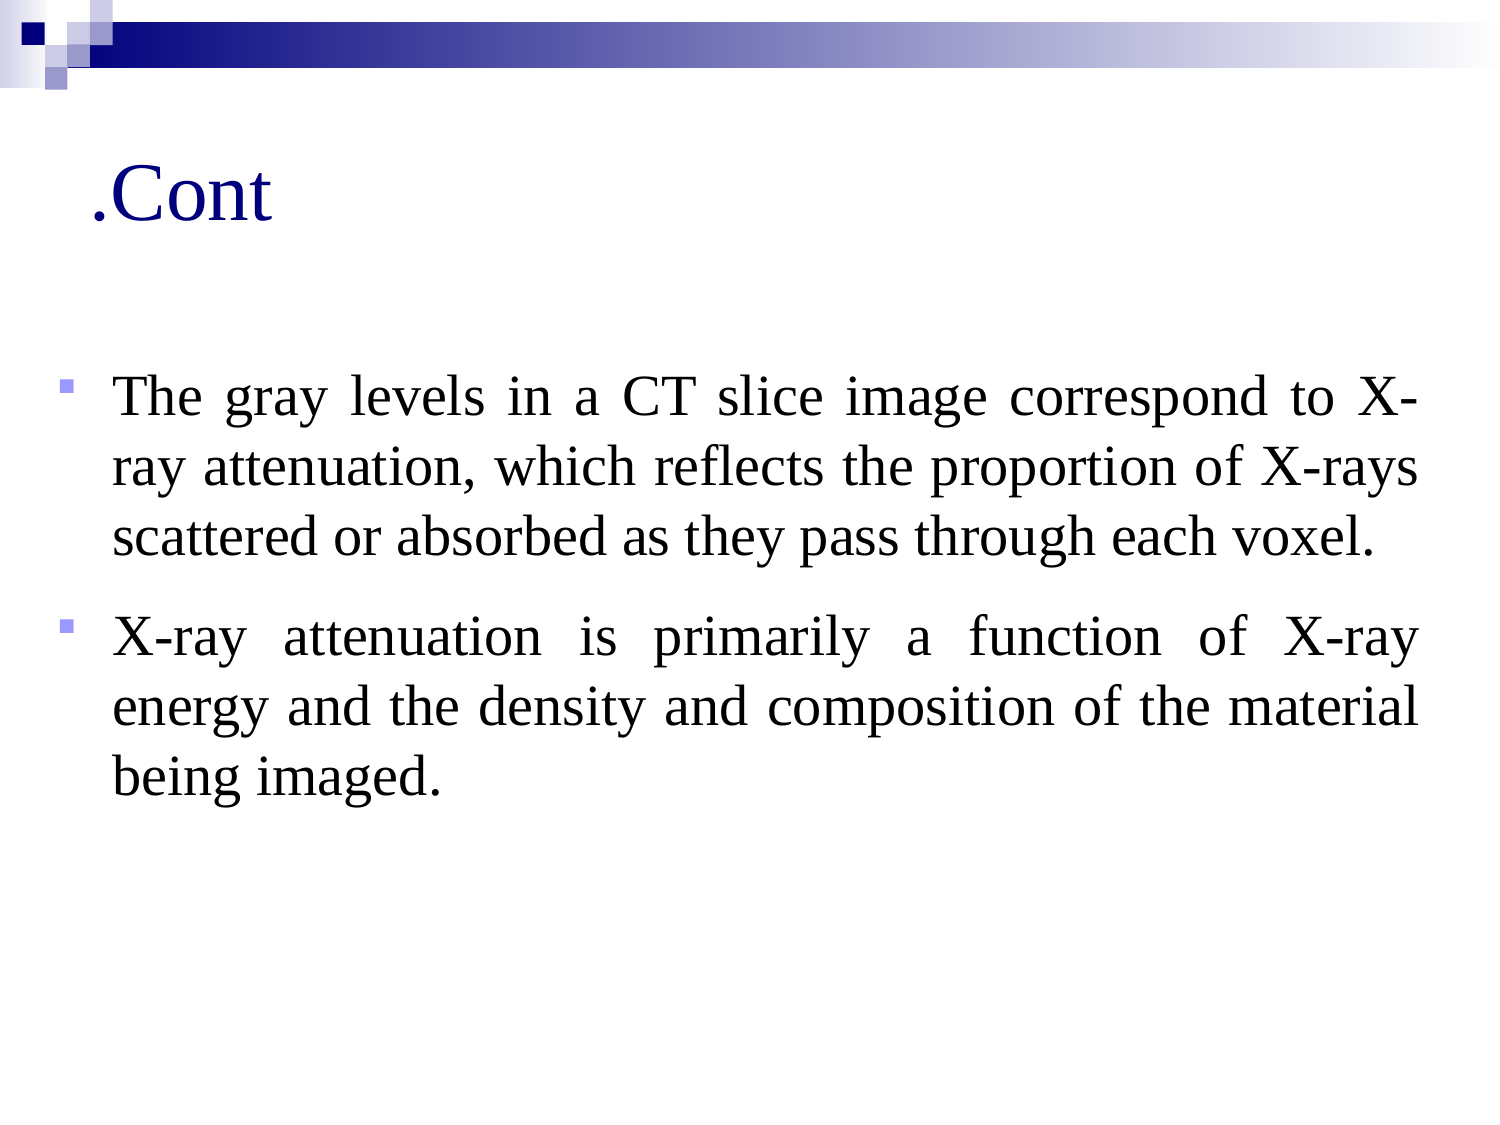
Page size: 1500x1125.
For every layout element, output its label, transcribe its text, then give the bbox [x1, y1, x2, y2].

text_box The gray levels in a CT slice image correspond to X-ray attenuation, which reflects the proportion of X-rays scattered or absorbed as they pass through each voxel. X-ray attenuation is primarily a function of X-ray energy and the density and composition of the material being imaged. [41, 349, 1436, 1037]
title Cont. [74, 74, 1426, 301]
